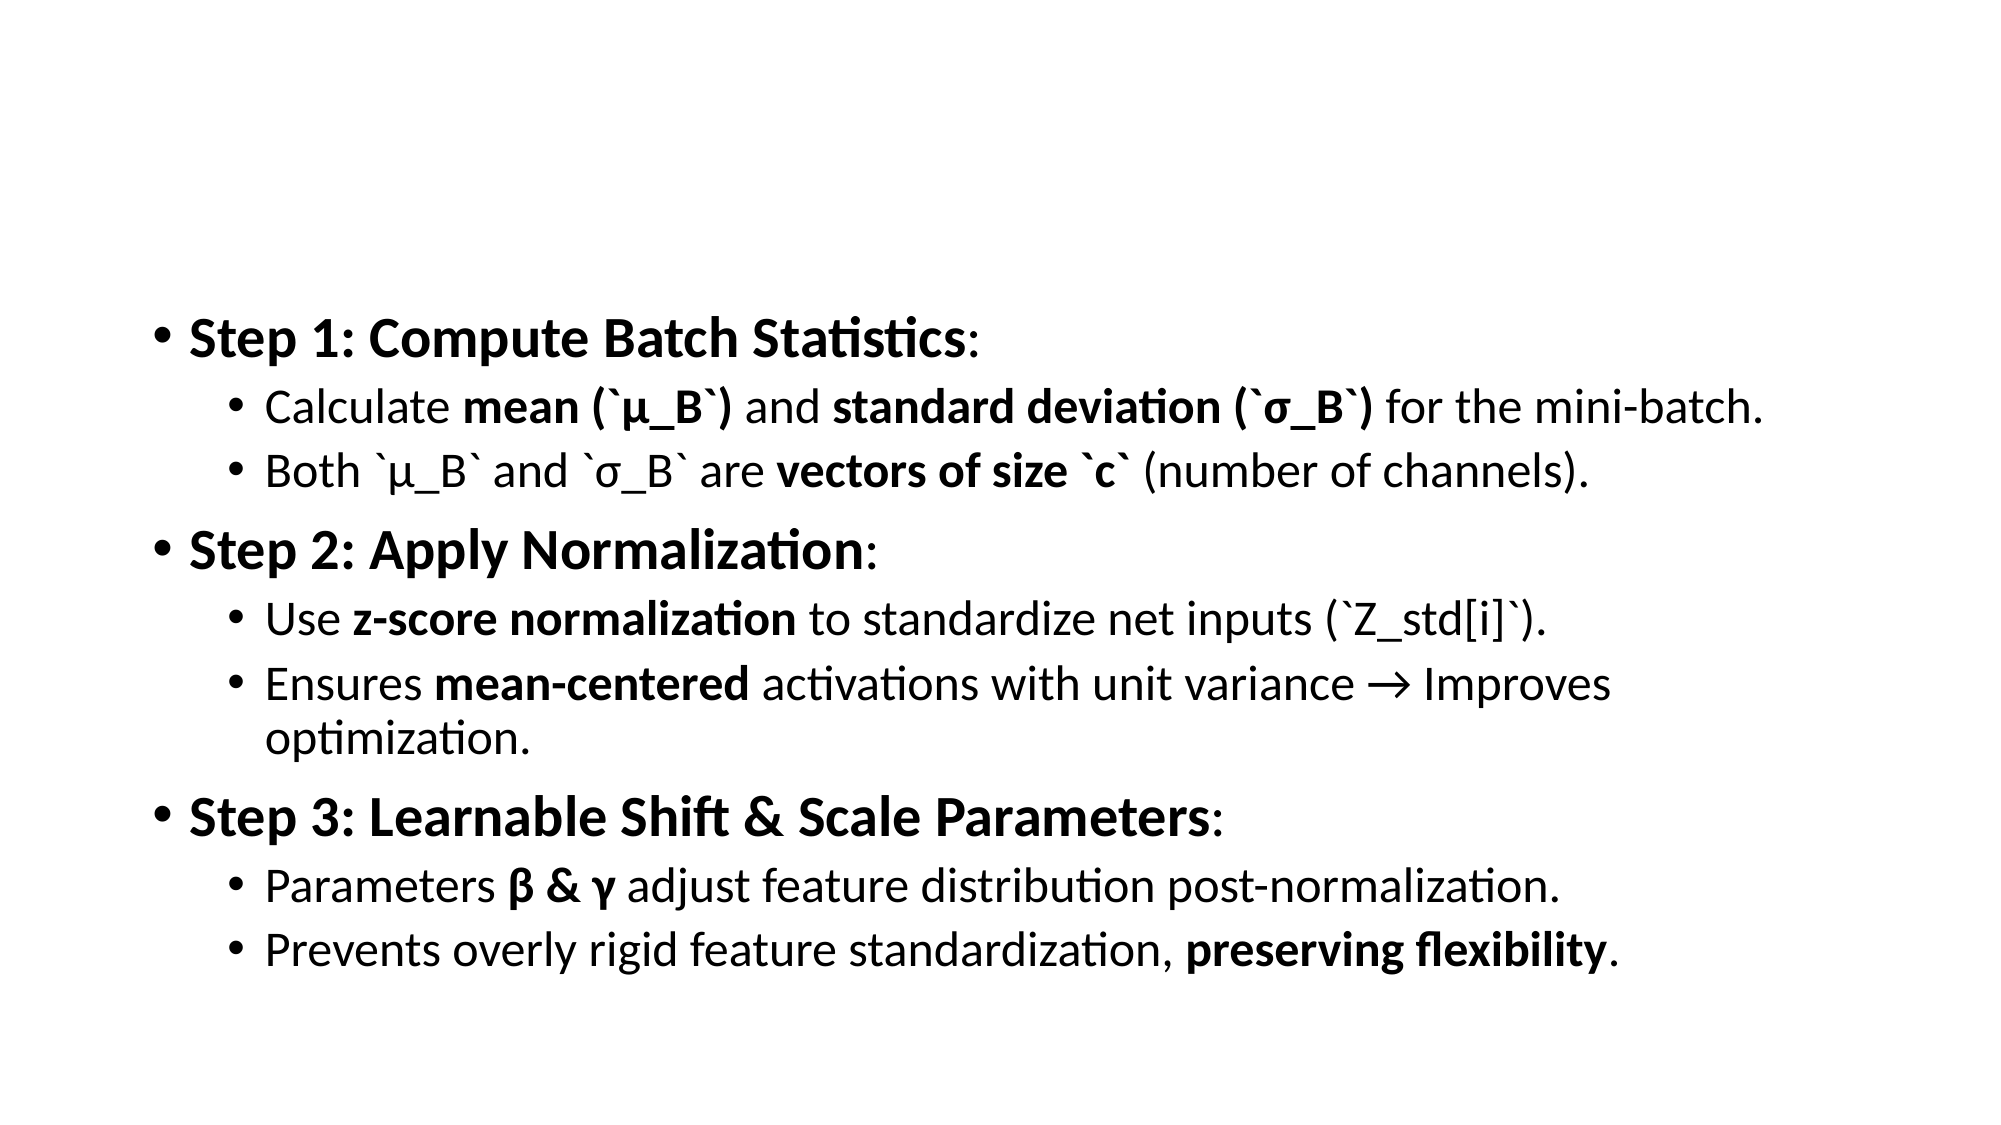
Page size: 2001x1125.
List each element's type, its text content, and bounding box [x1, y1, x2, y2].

list Step 1: Compute Batch Statistics: Calculate mean (`μ_B`) and standard deviation (`σ_B`) for the mini-batch. Both `μ_B` and `σ_B` are vectors of size `c` (number of channels). Step 2: Apply Normalization: Use z-score normalization to standardize net inputs (`Z_std[i]`). Ensures mean-centered activations with unit variance → Improves optimization. Step 3: Learnable Shift & Scale Parameters: Parameters β & γ adjust feature distribution post-normalization. Prevents overly rigid feature standardization, preserving flexibility. [137, 299, 1863, 1014]
